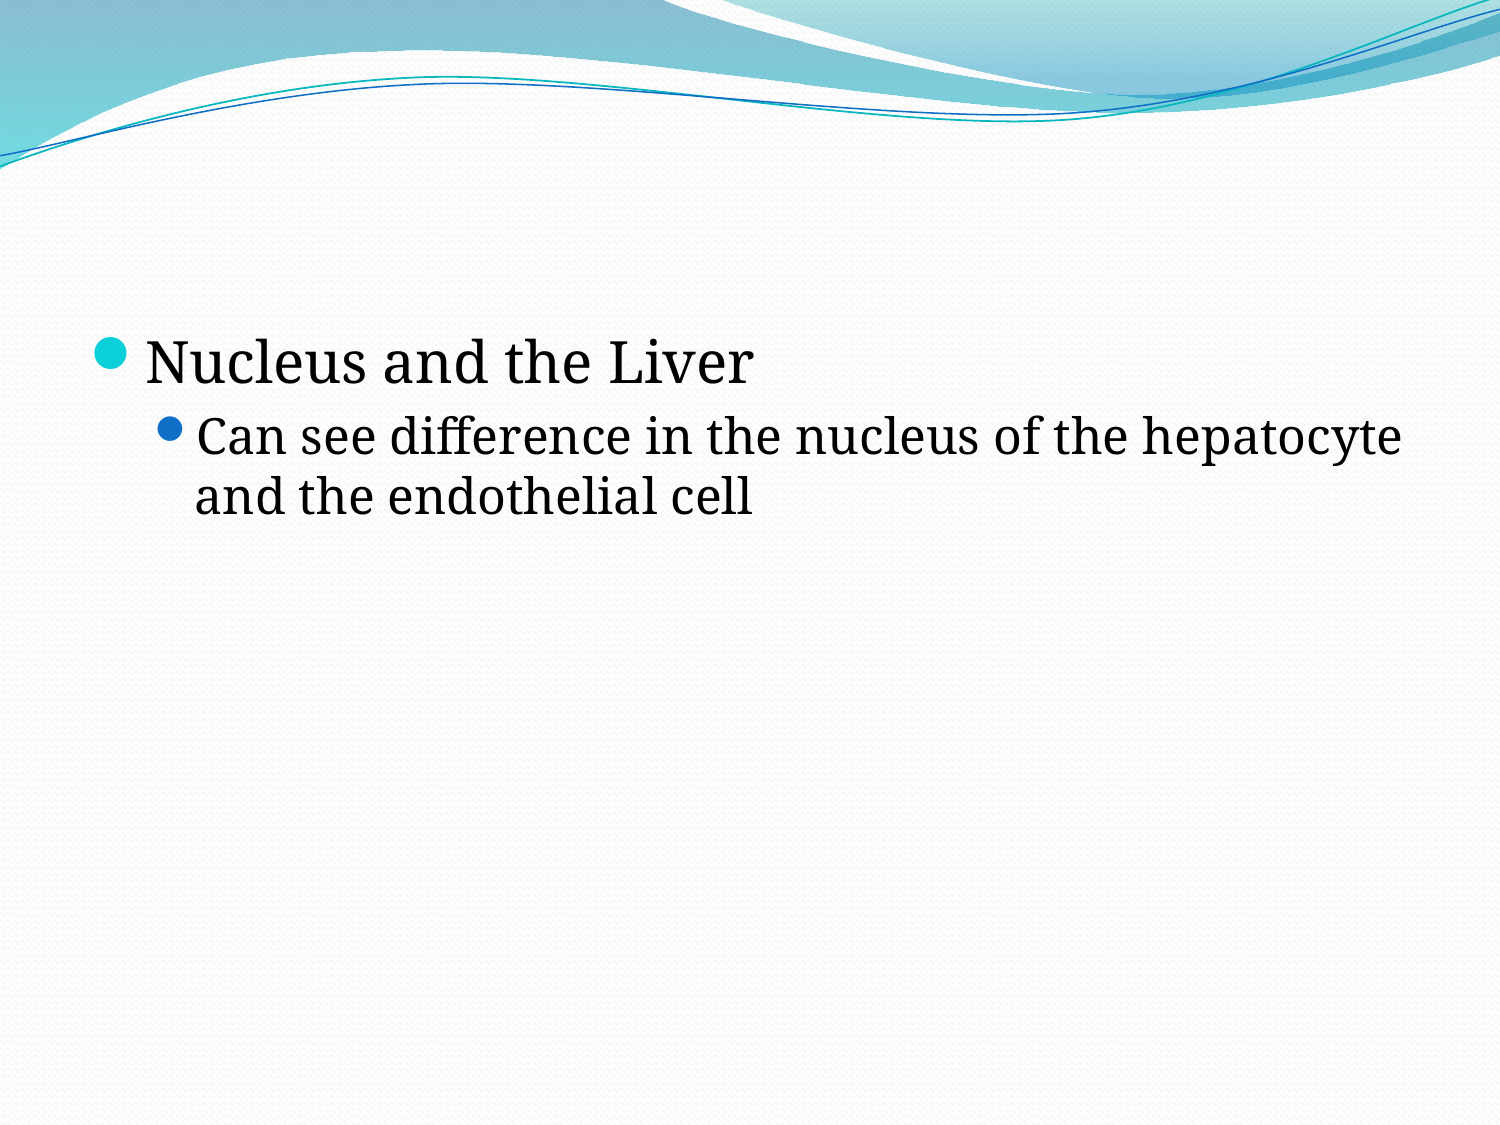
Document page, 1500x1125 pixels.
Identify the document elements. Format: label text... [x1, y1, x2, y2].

list Nucleus and the Liver Can see difference in the nucleus of the hepatocyte and the endothelial cell [75, 317, 1425, 1038]
